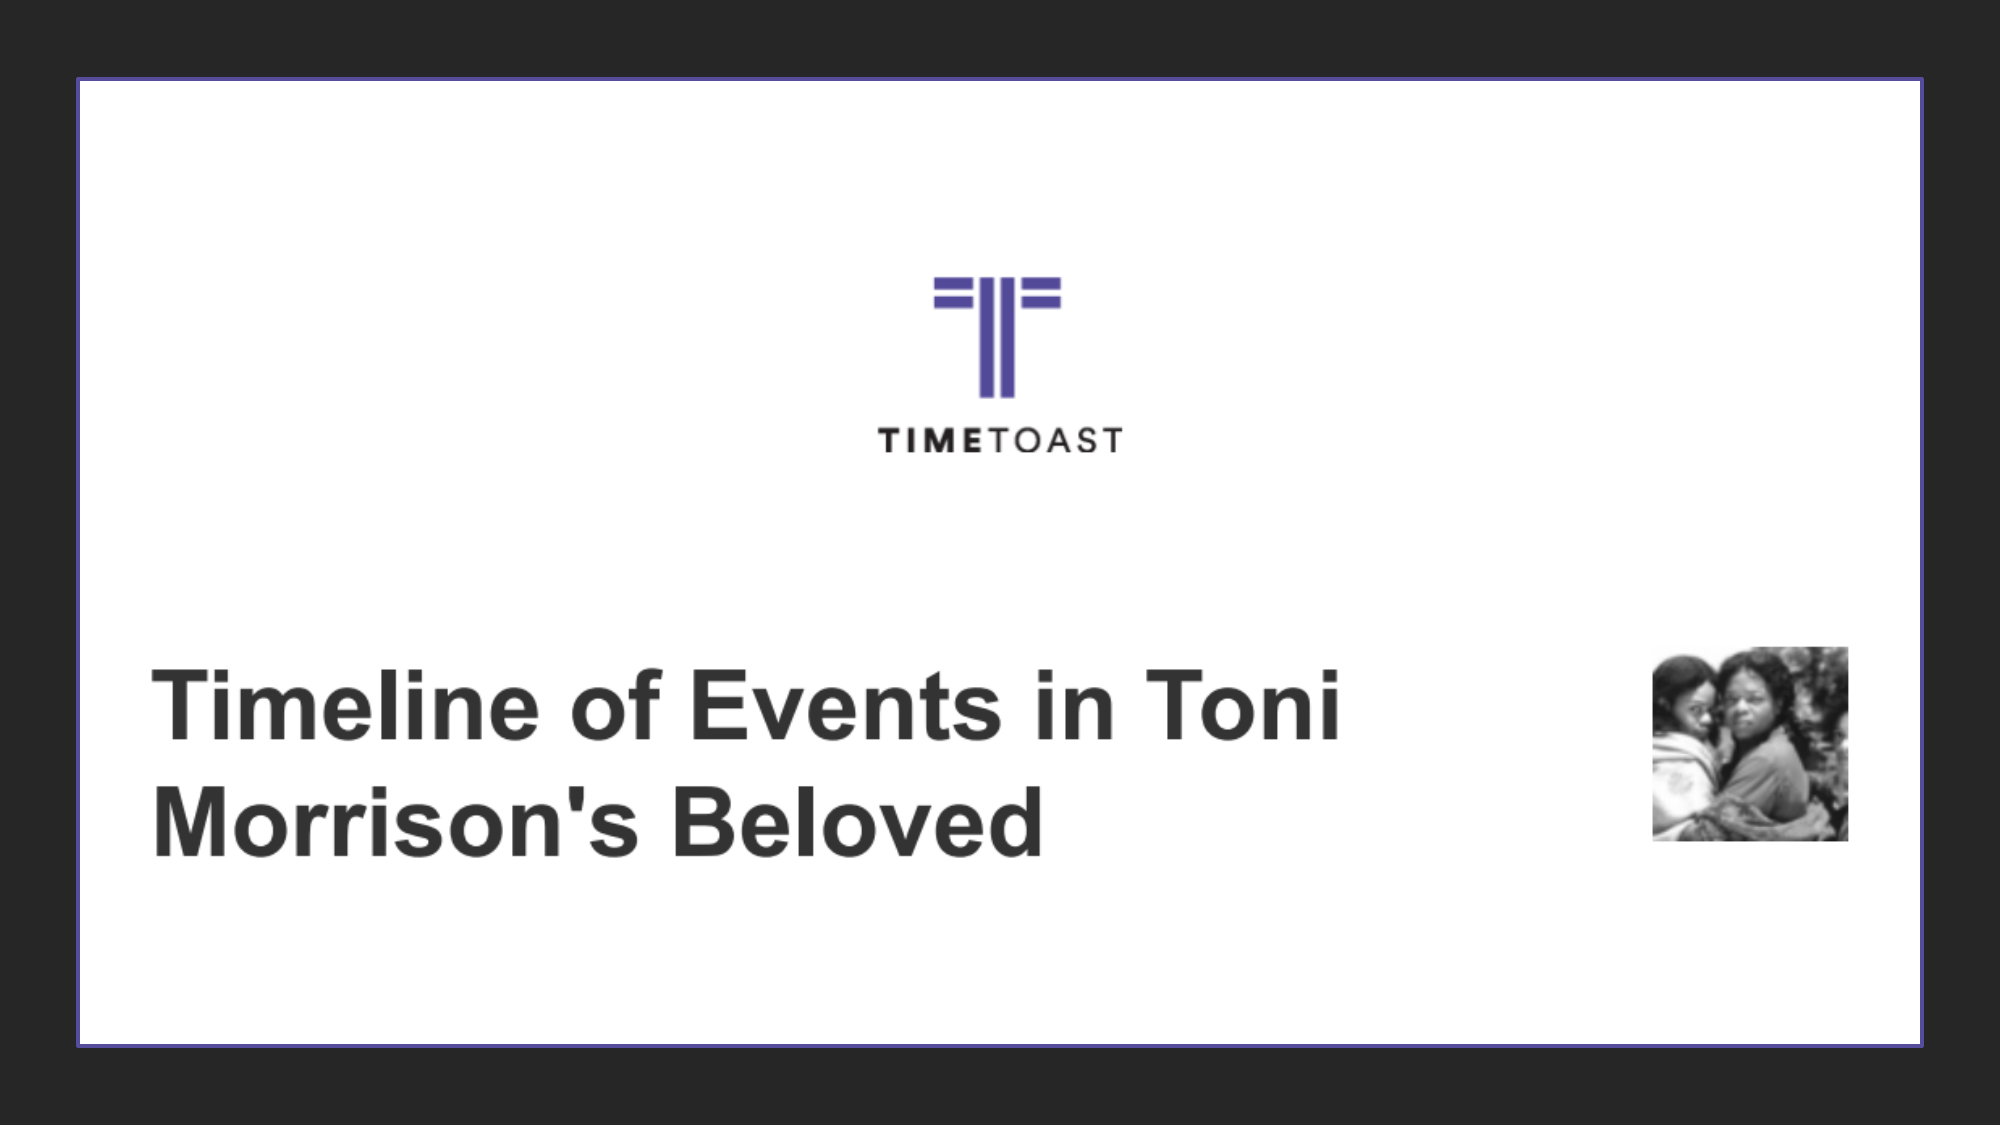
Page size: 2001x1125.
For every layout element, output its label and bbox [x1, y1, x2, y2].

picture [132, 245, 1866, 880]
text_box [77, 78, 1923, 1047]
text_box [0, 0, 2000, 1125]
